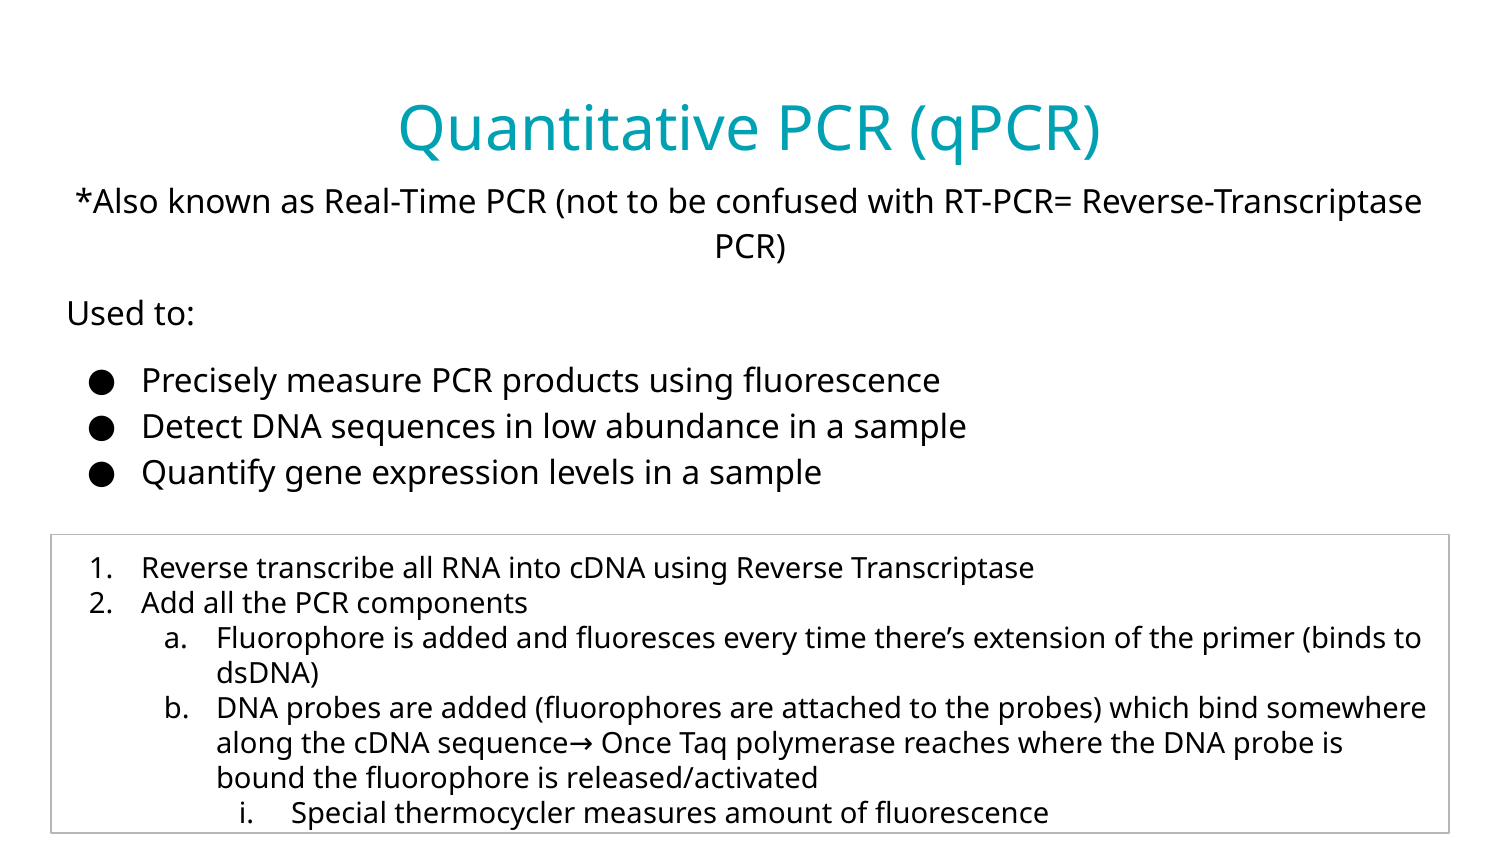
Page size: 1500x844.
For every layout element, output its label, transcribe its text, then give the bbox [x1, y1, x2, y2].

title Quantitative PCR (qPCR) [51, 72, 1449, 158]
list *Also known as Real-Time PCR (not to be confused with RT-PCR= Reverse-Transcriptase PCR) Used to: Precisely measure PCR products using fluorescence Detect DNA sequences in low abundance in a sample Quantify gene expression levels in a sample [51, 158, 1449, 521]
text_box Reverse transcribe all RNA into cDNA using Reverse Transcriptase Add all the PCR components Fluorophore is added and fluoresces every time there’s extension of the primer (binds to dsDNA) DNA probes are added (fluorophores are attached to the probes) which bind somewhere along the cDNA sequence→ Once Taq polymerase reaches where the DNA probe is bound the fluorophore is released/activated Special thermocycler measures amount of fluorescence [51, 534, 1449, 833]
